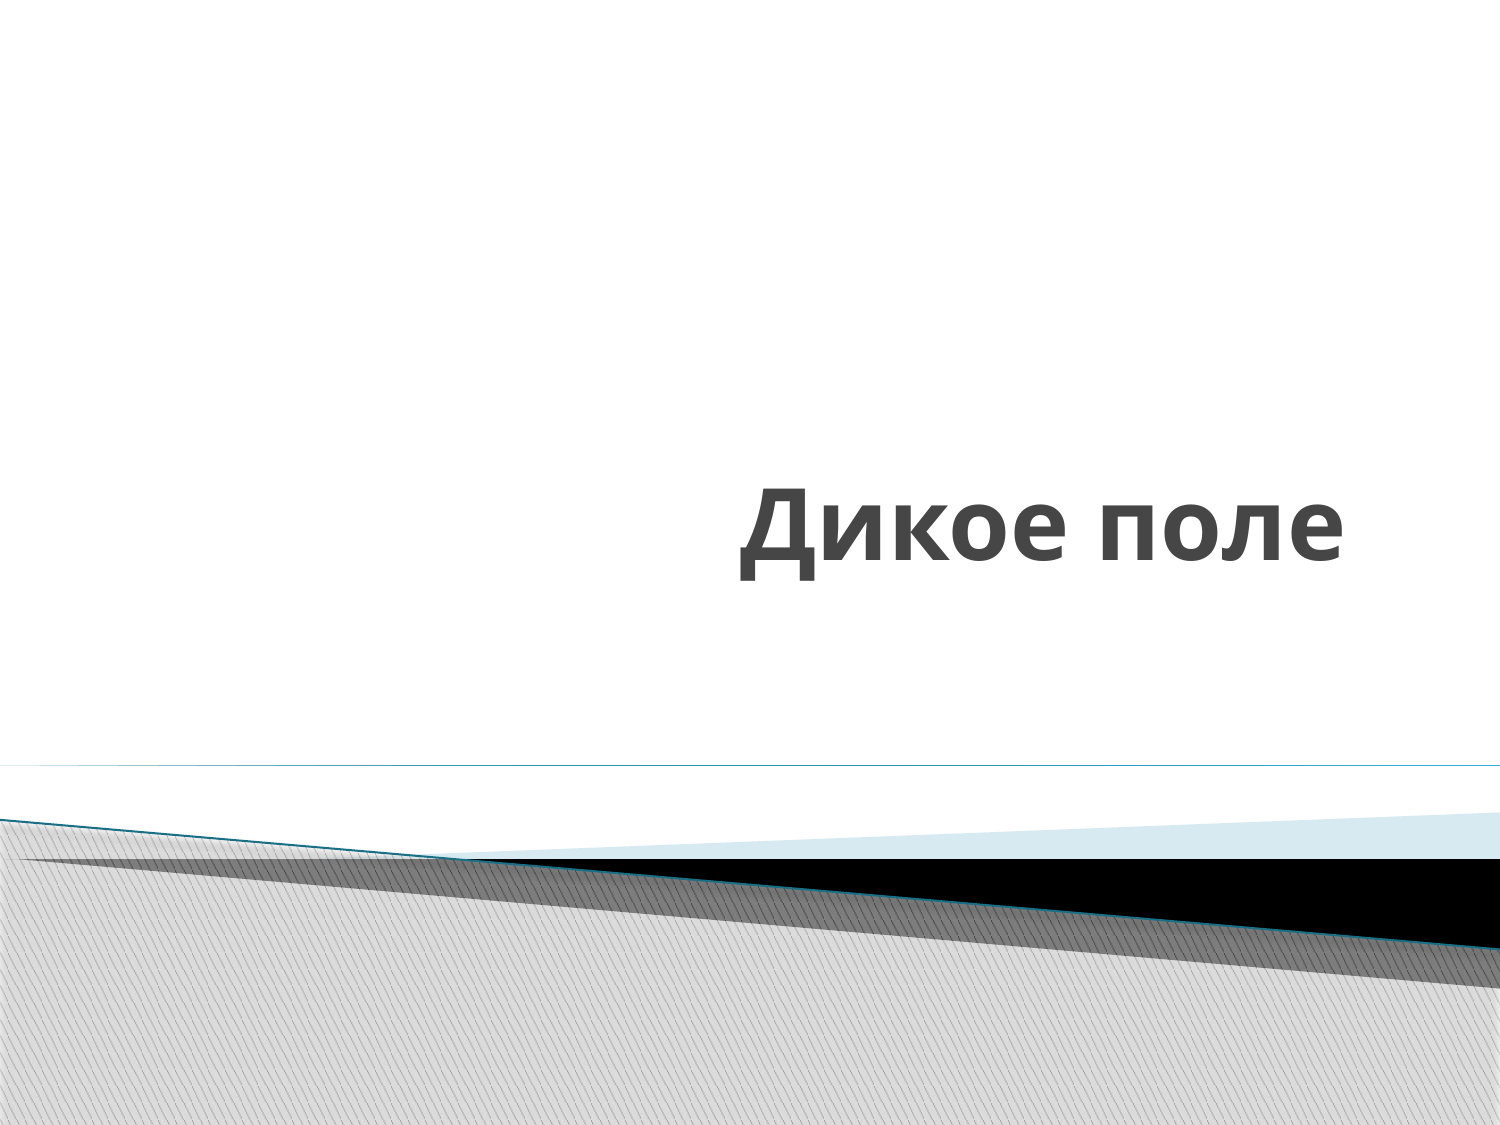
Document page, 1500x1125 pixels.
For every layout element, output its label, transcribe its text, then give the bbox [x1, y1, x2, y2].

picture [5, 859, 1500, 989]
title Дикое поле [112, 287, 1388, 588]
